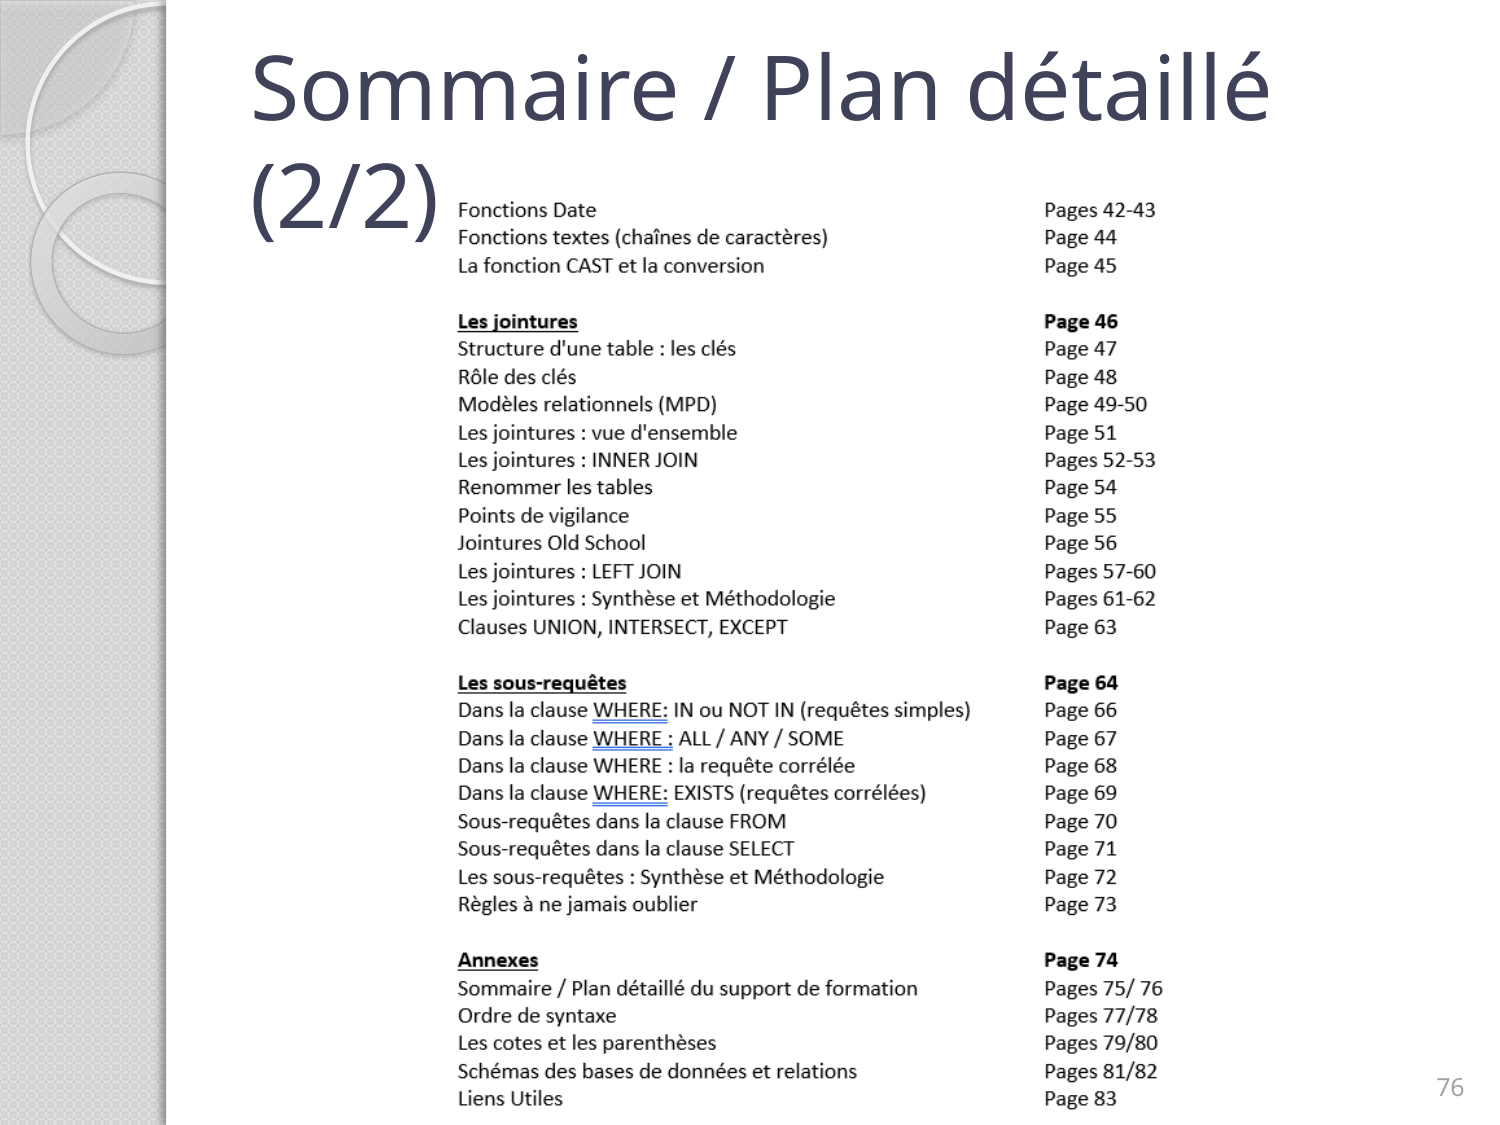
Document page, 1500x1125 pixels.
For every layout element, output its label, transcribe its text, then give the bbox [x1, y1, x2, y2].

title Sommaire / Plan détaillé (2/2) [235, 45, 1466, 233]
slide_number 76 [1413, 1034, 1488, 1113]
picture [454, 199, 1172, 1116]
